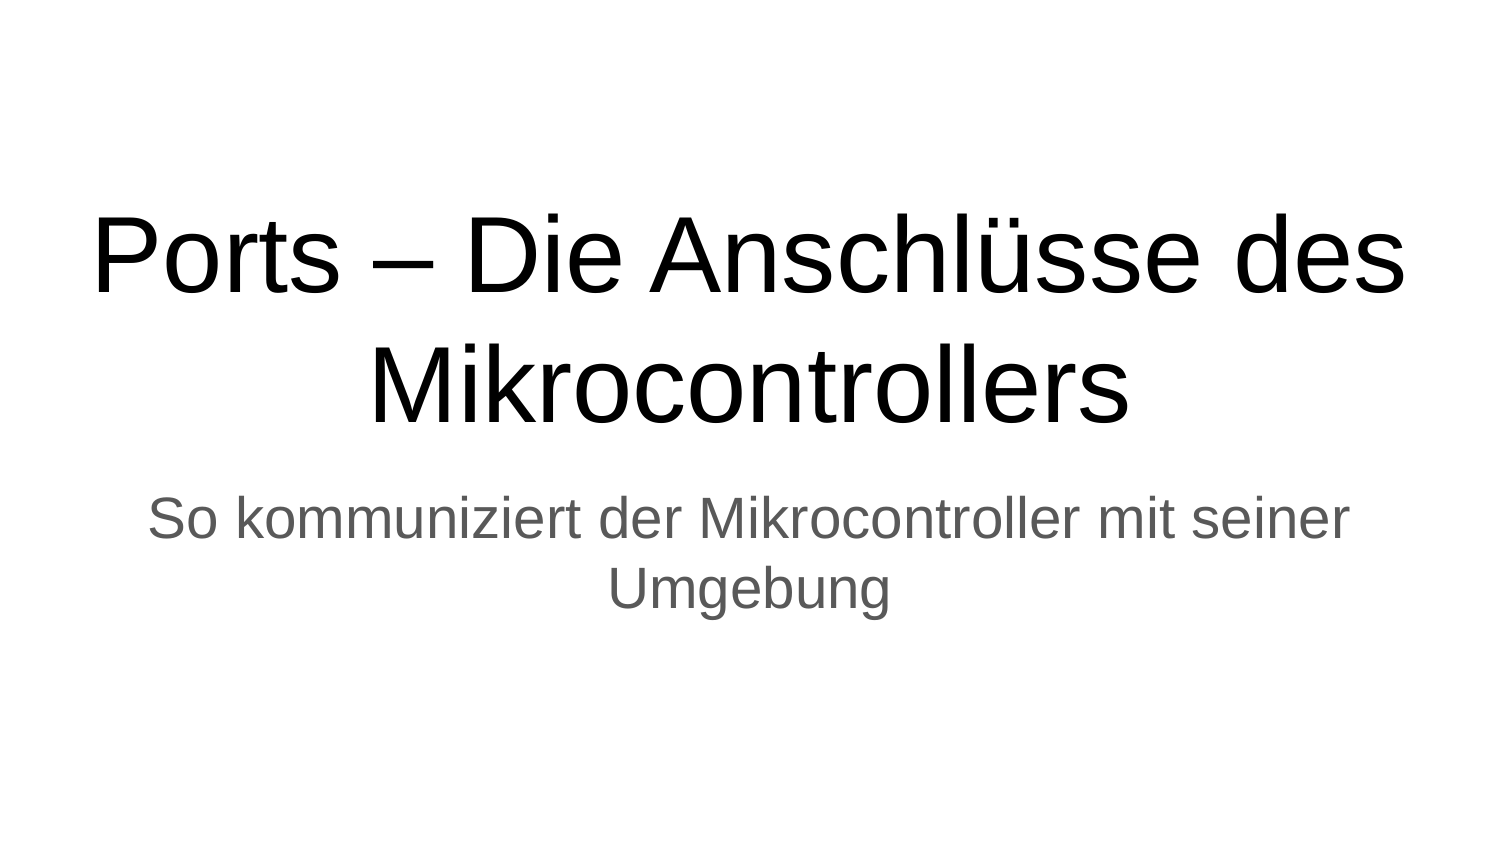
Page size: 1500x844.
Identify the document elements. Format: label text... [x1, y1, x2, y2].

subtitle So kommuniziert der Mikrocontroller mit seiner Umgebung [51, 464, 1449, 709]
title Ports – Die Anschlüsse des Mikrocontrollers [51, 122, 1449, 459]
